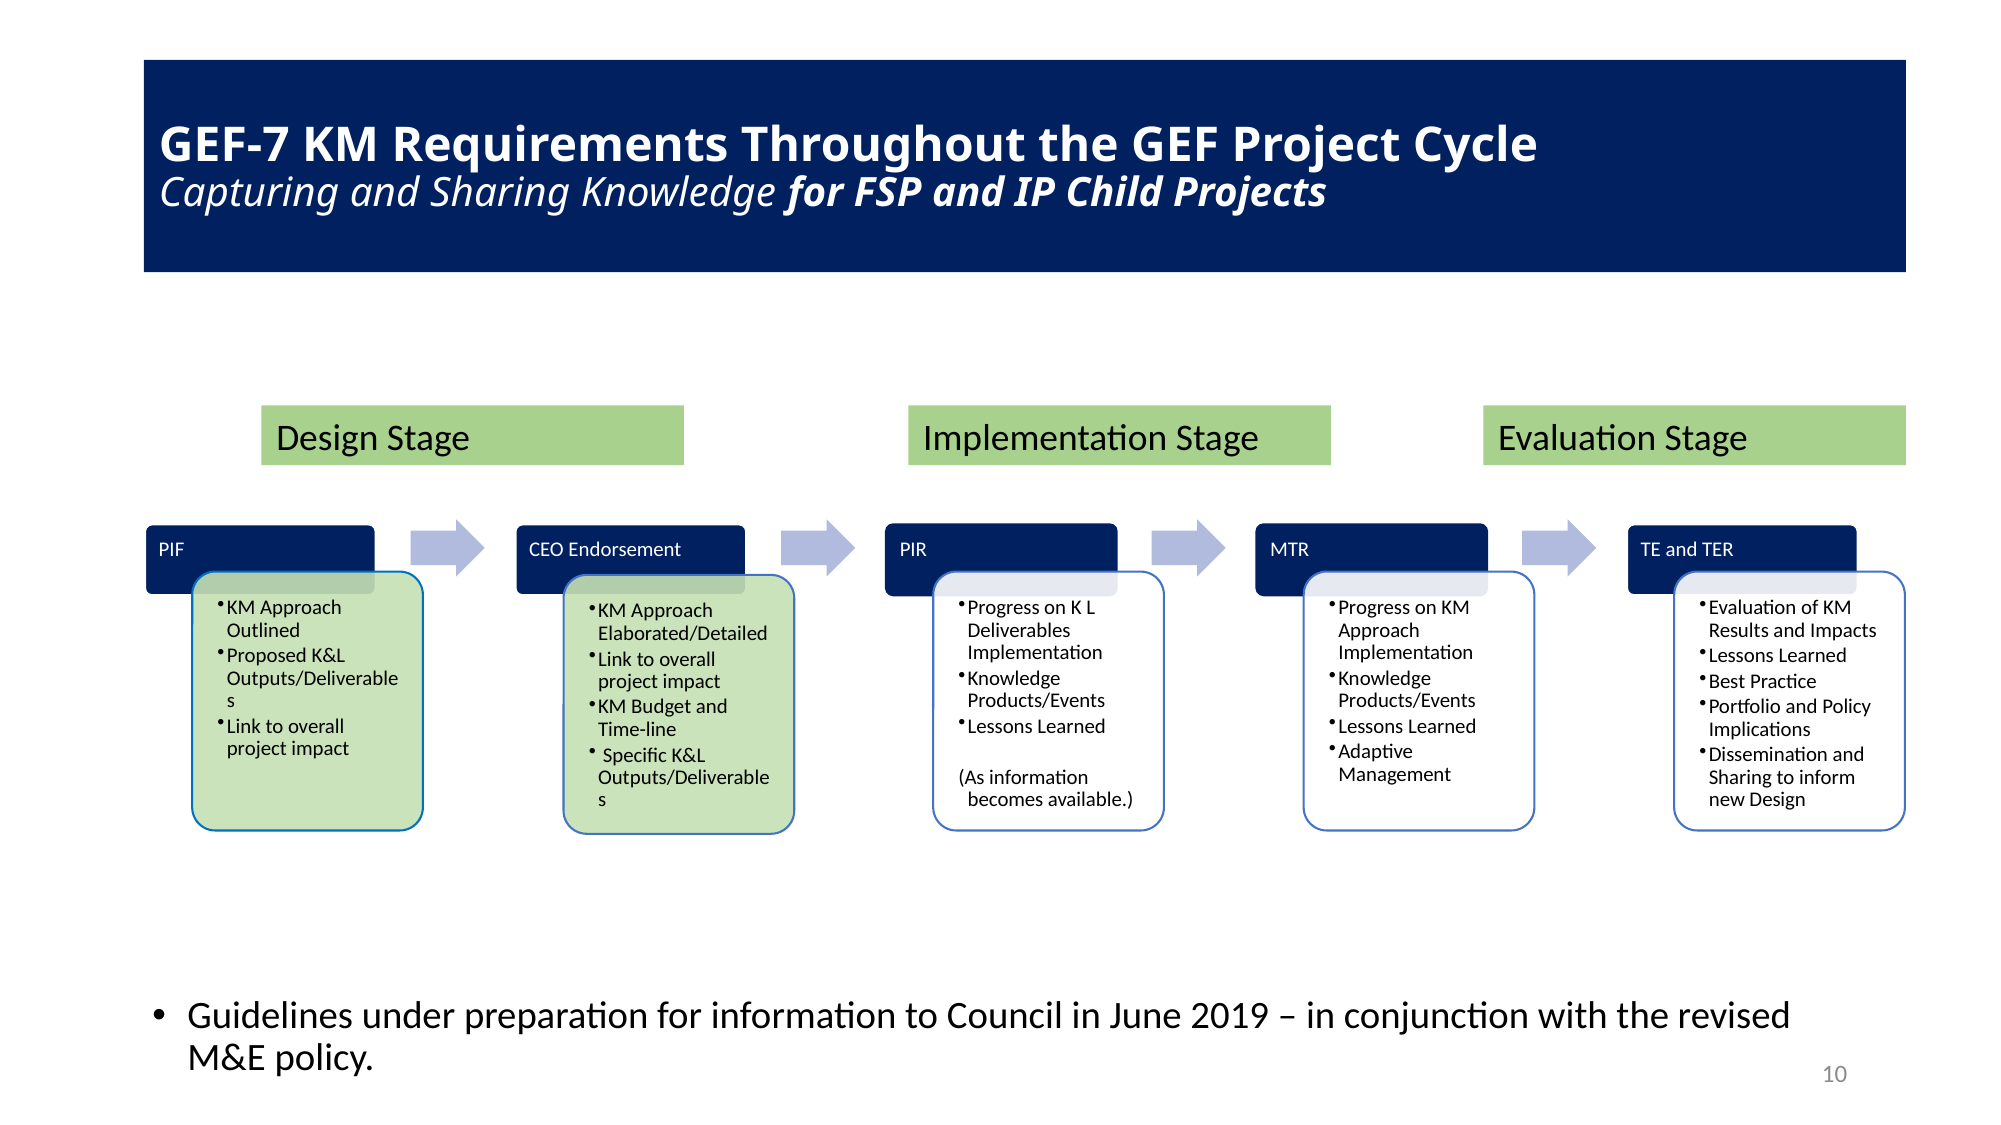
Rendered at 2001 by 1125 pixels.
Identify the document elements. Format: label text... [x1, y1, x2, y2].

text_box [143, 391, 1906, 964]
list Guidelines under preparation for information to Council in June 2019 – in conjunction with the revised M&E policy. [137, 217, 1863, 1088]
title GEF-7 KM Requirements Throughout the GEF Project Cycle Capturing and Sharing Knowledge for FSP and IP Child Projects [143, 59, 1906, 273]
slide_number 10 [1412, 1042, 1863, 1103]
